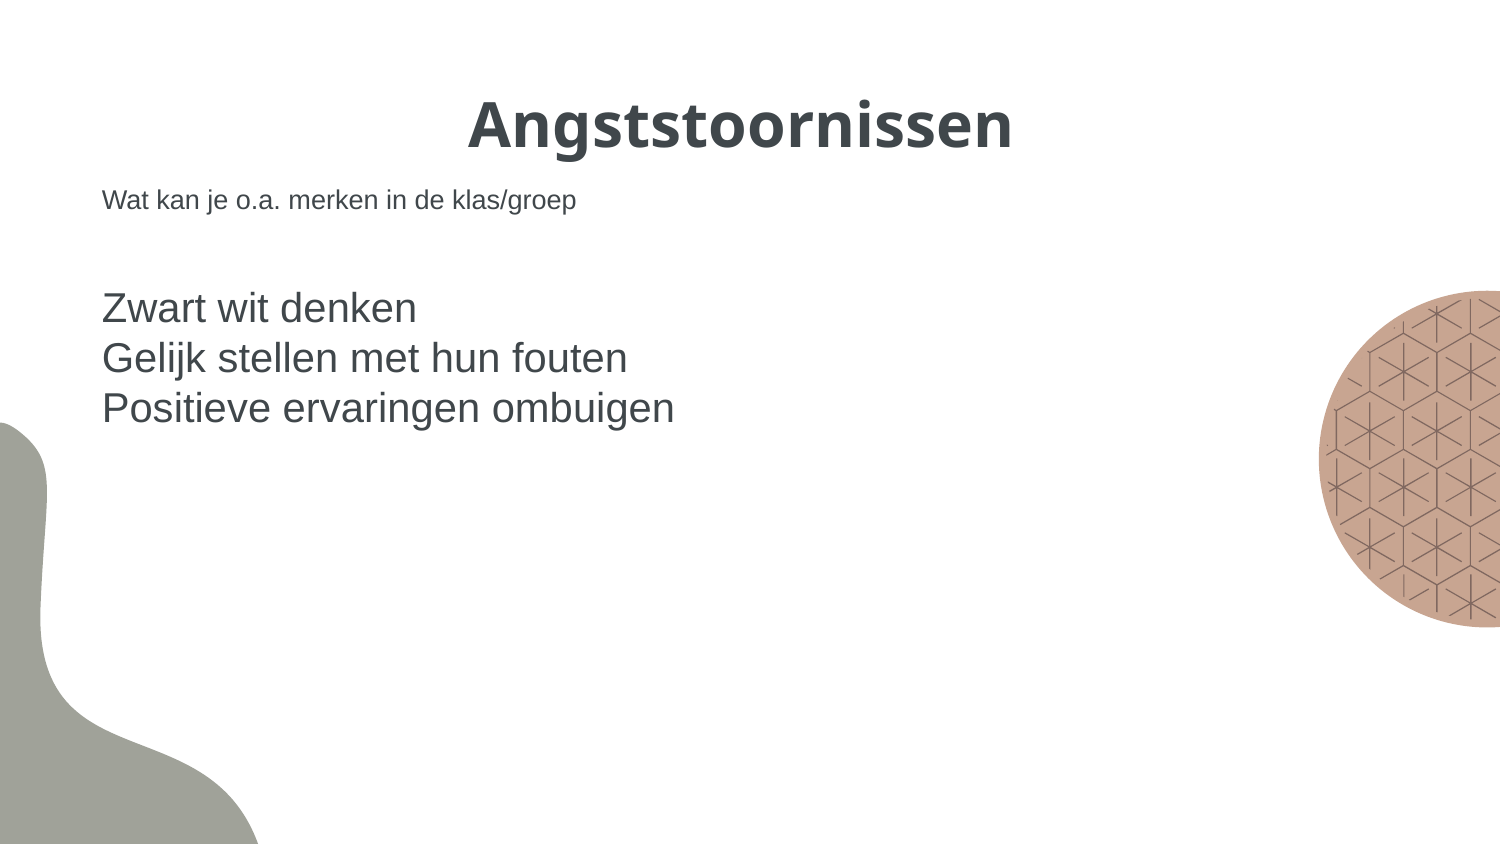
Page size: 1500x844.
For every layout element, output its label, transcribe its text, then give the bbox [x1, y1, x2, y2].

title Angststoornissen [116, 85, 1383, 174]
text_box Wat kan je o.a. merken in de klas/groep Zwart wit denken Gelijk stellen met hun fouten Positieve ervaringen ombuigen [86, 174, 1383, 540]
